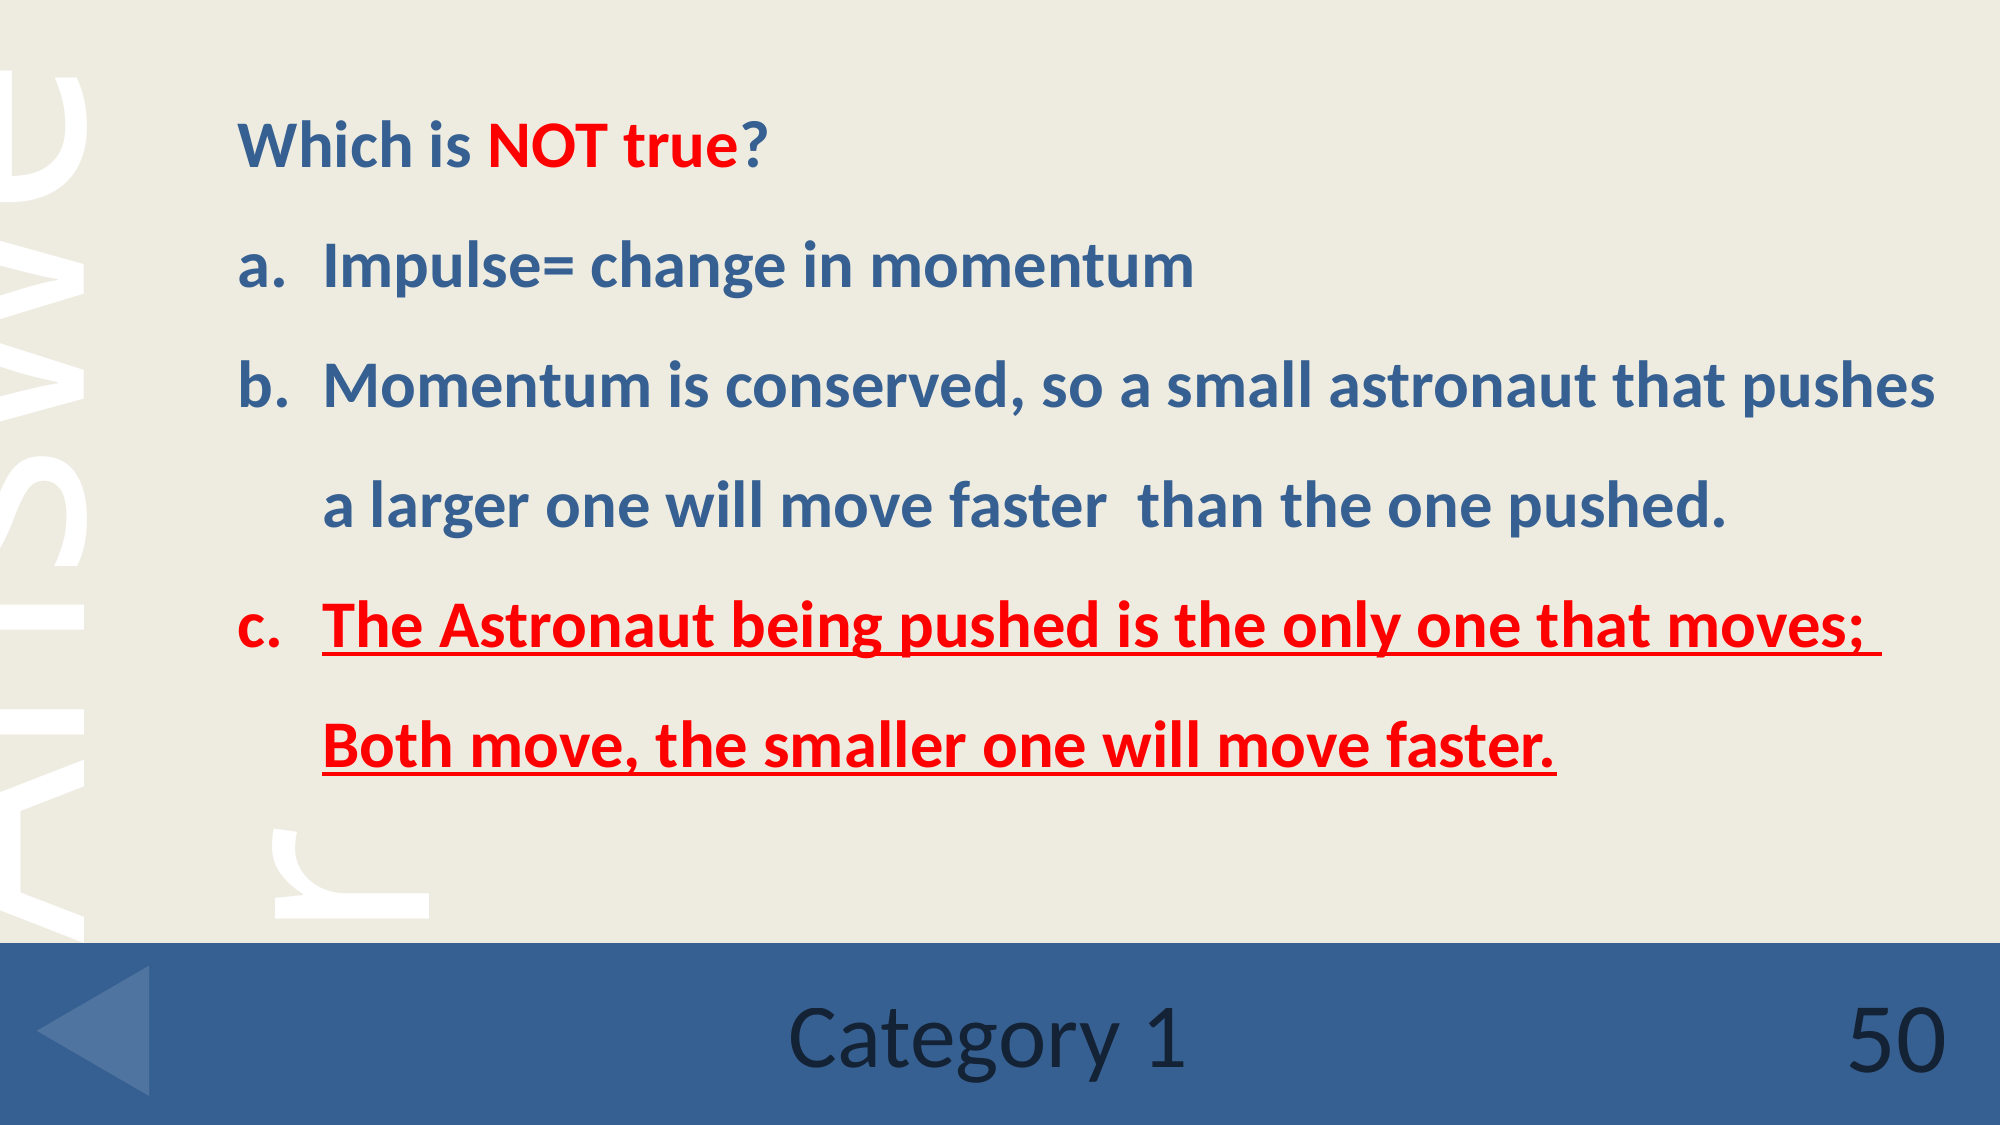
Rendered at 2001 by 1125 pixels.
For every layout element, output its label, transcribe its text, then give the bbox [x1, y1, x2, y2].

title Category 1 [88, 937, 1889, 1125]
list Which is NOT true? Impulse= change in momentum Momentum is conserved, so a small astronaut that pushes a larger one will move faster than the one pushed. The Astronaut being pushed is the only one that moves; Both move, the smaller one will move faster. [222, 115, 2000, 847]
list 50 [1889, 967, 1963, 1097]
